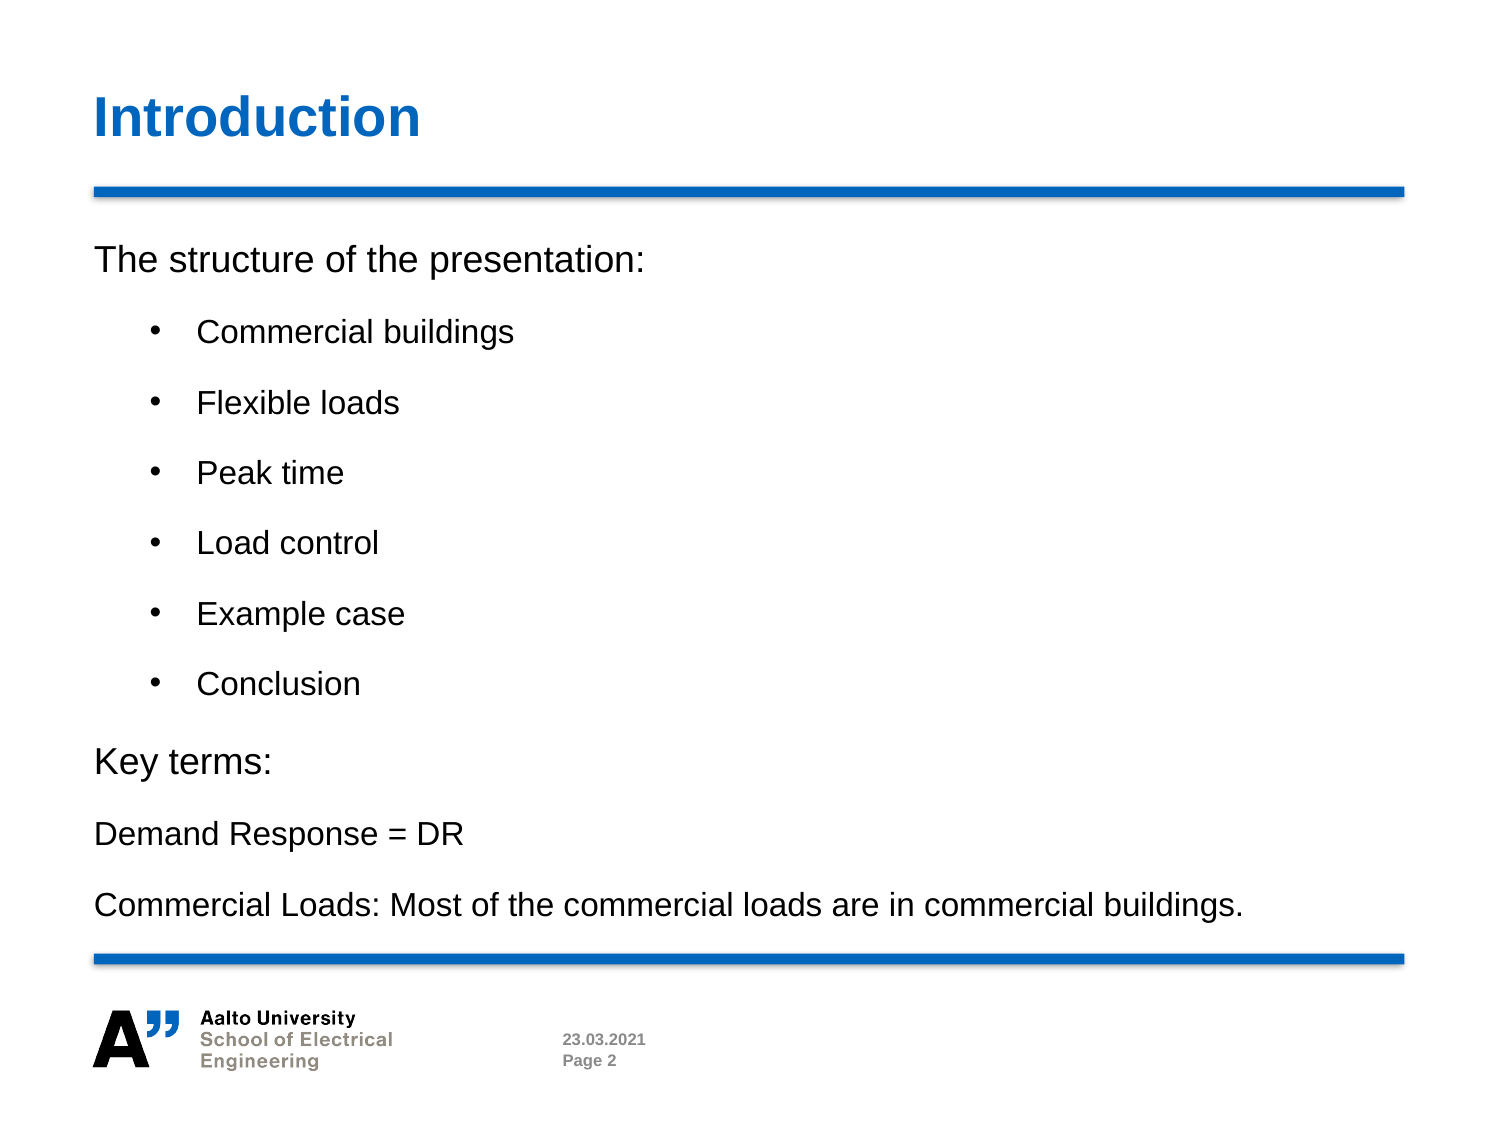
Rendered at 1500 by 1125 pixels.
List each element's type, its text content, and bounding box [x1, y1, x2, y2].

picture [35, 953, 449, 1125]
title Introduction [93, 80, 1369, 228]
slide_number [562, 1029, 816, 1050]
slide_number Page 2 [562, 1050, 816, 1071]
list The structure of the presentation: Commercial buildings Flexible loads Peak time Load control Example case Conclusion Key terms: Demand Response = DR Commercial Loads: Most of the commercial loads are in commercial buildings. [93, 207, 1407, 951]
